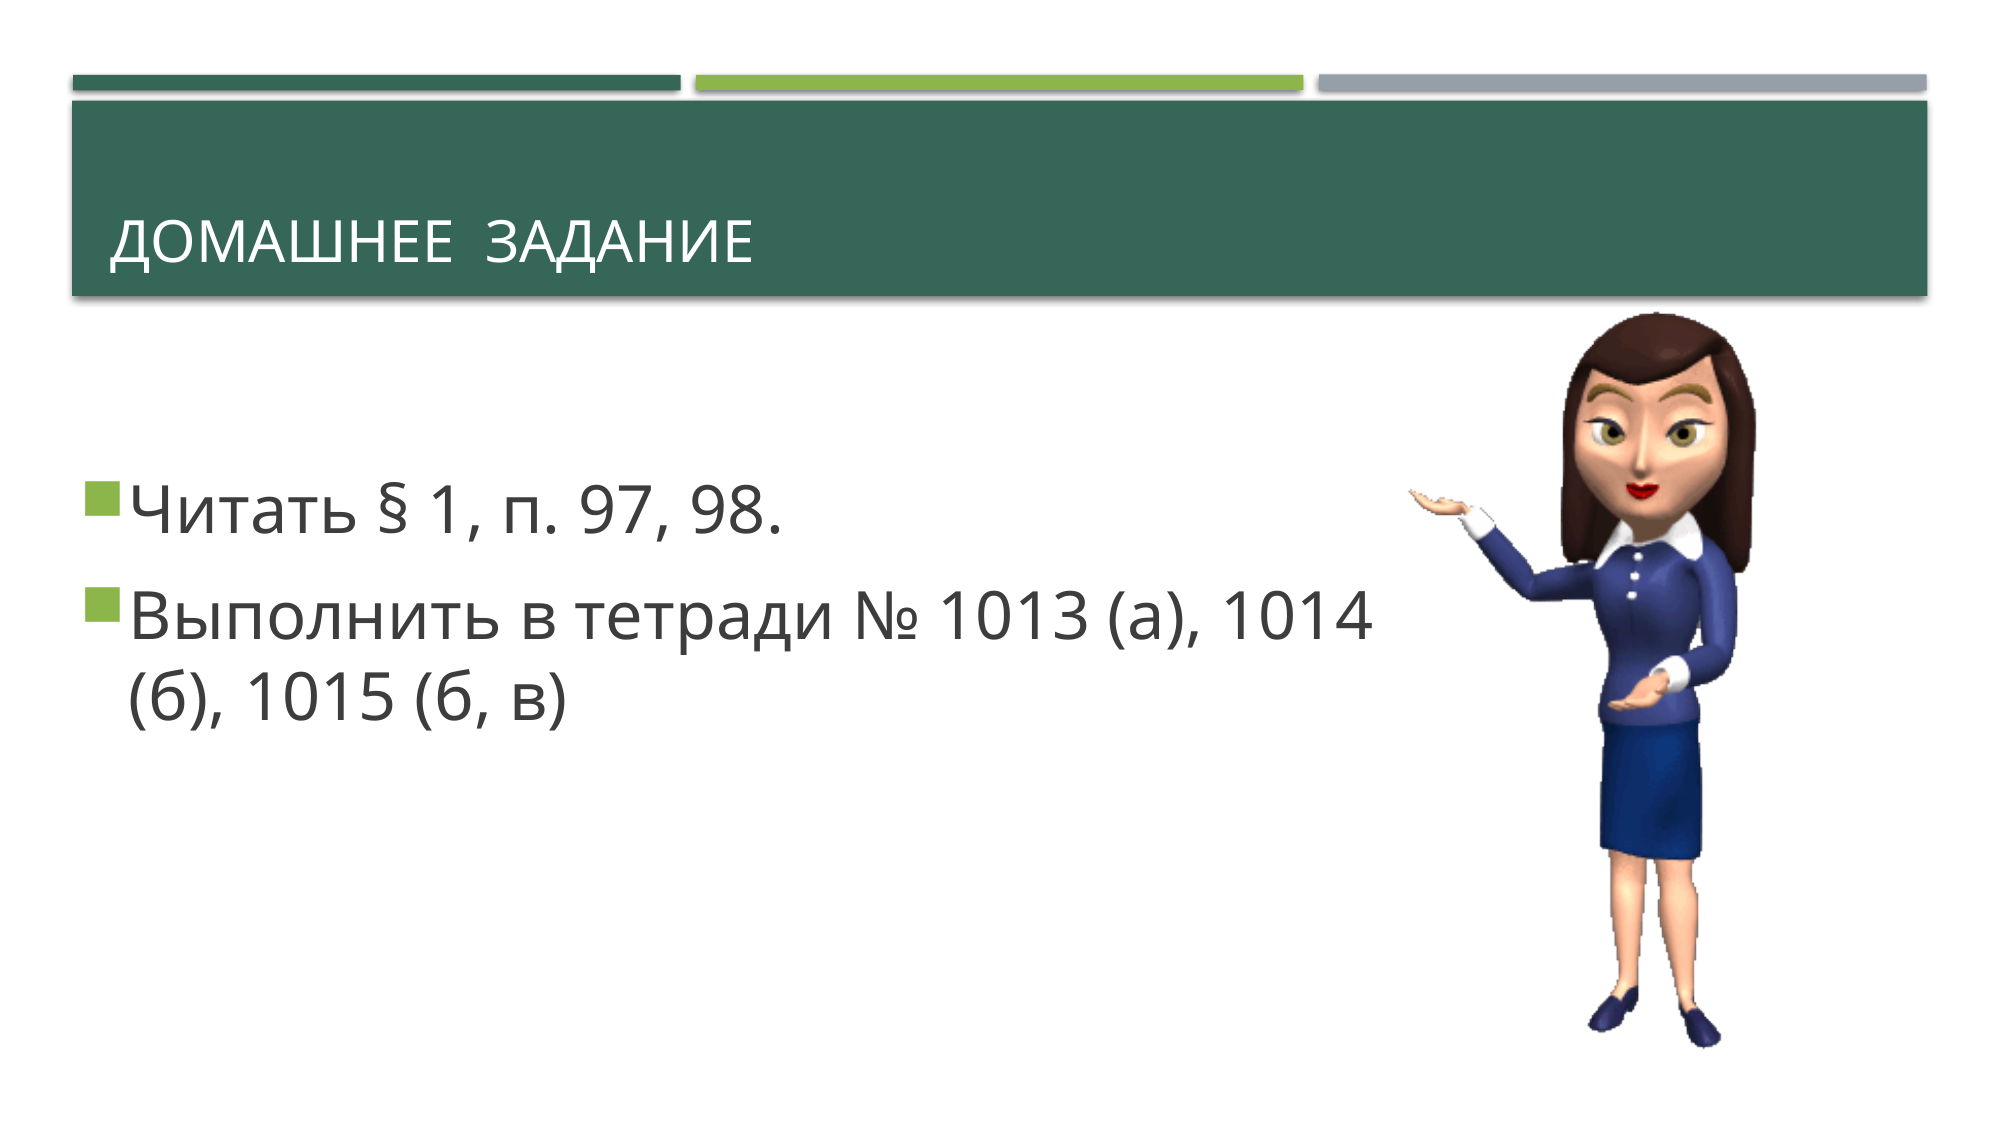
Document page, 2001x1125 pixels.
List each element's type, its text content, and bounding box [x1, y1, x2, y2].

title Домашнее Задание [95, 115, 1905, 282]
picture [1324, 280, 1865, 1052]
list Читать § 1, п. 97, 98. Выполнить в тетради № 1013 (а), 1014 (б), 1015 (б, в) [63, 298, 1318, 902]
